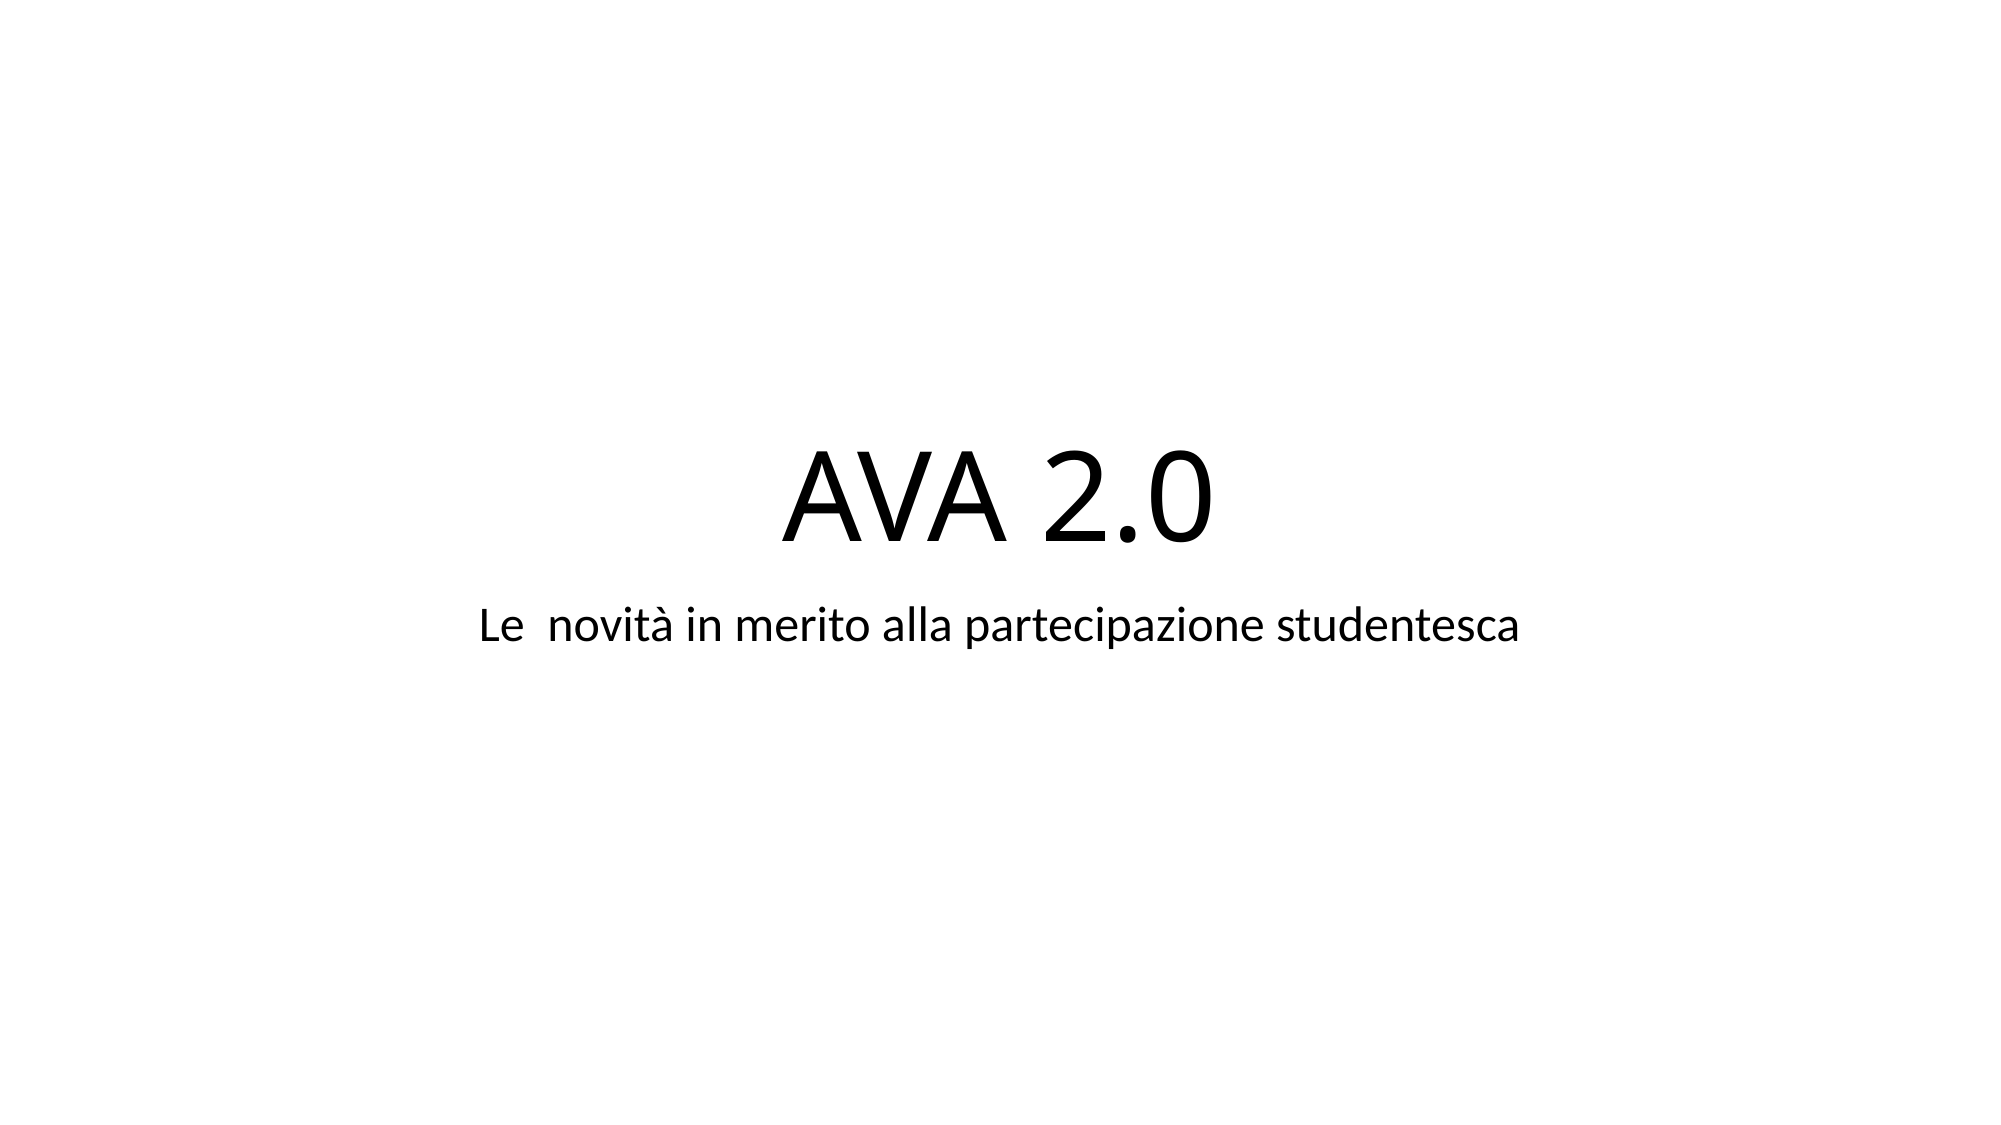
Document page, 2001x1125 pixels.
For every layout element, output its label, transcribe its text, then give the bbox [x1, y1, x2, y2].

title AVA 2.0 [249, 184, 1750, 576]
subtitle Le novità in merito alla partecipazione studentesca [249, 590, 1750, 863]
